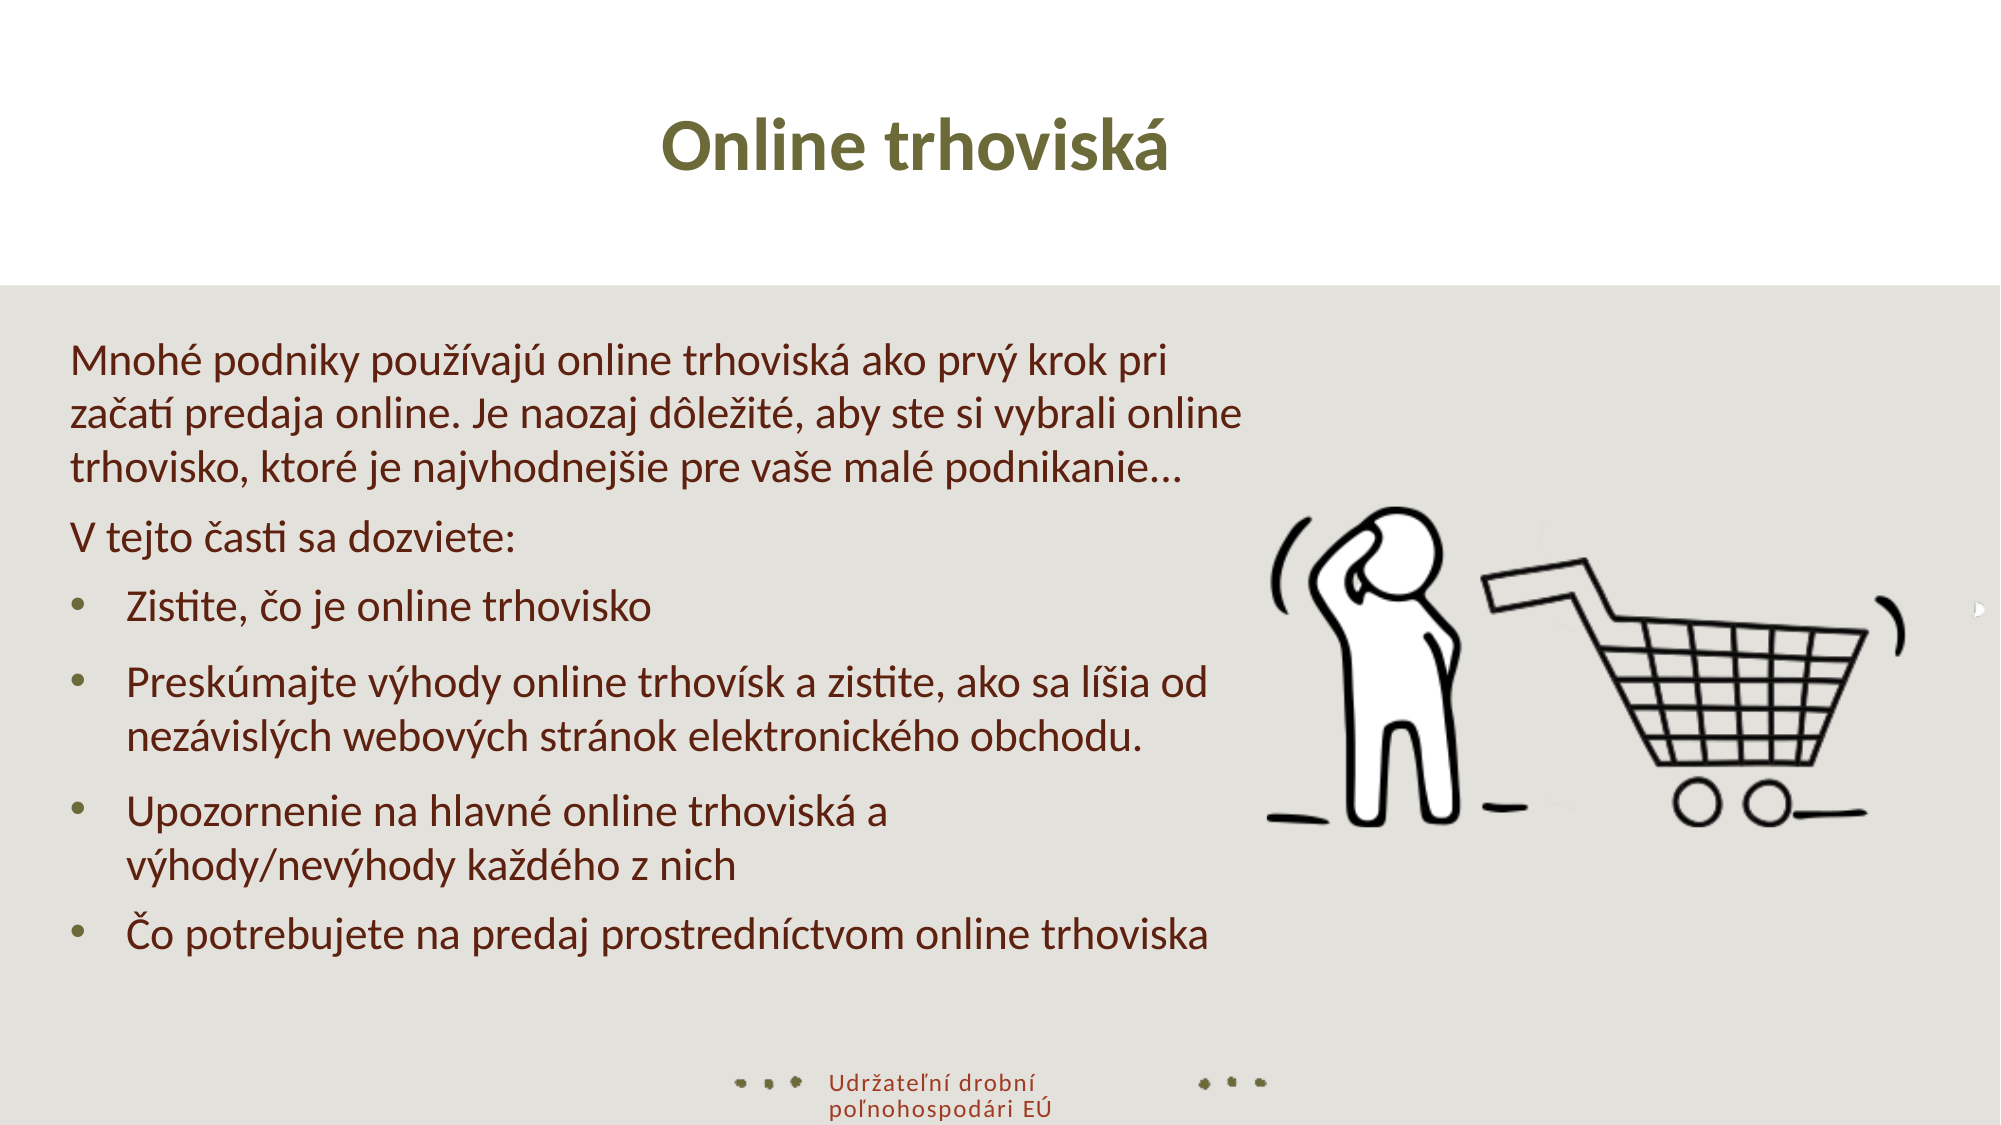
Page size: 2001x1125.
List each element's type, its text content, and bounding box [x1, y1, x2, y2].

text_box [0, 285, 2000, 1125]
picture [1178, 366, 2000, 946]
title Online trhoviská [659, 93, 1309, 284]
